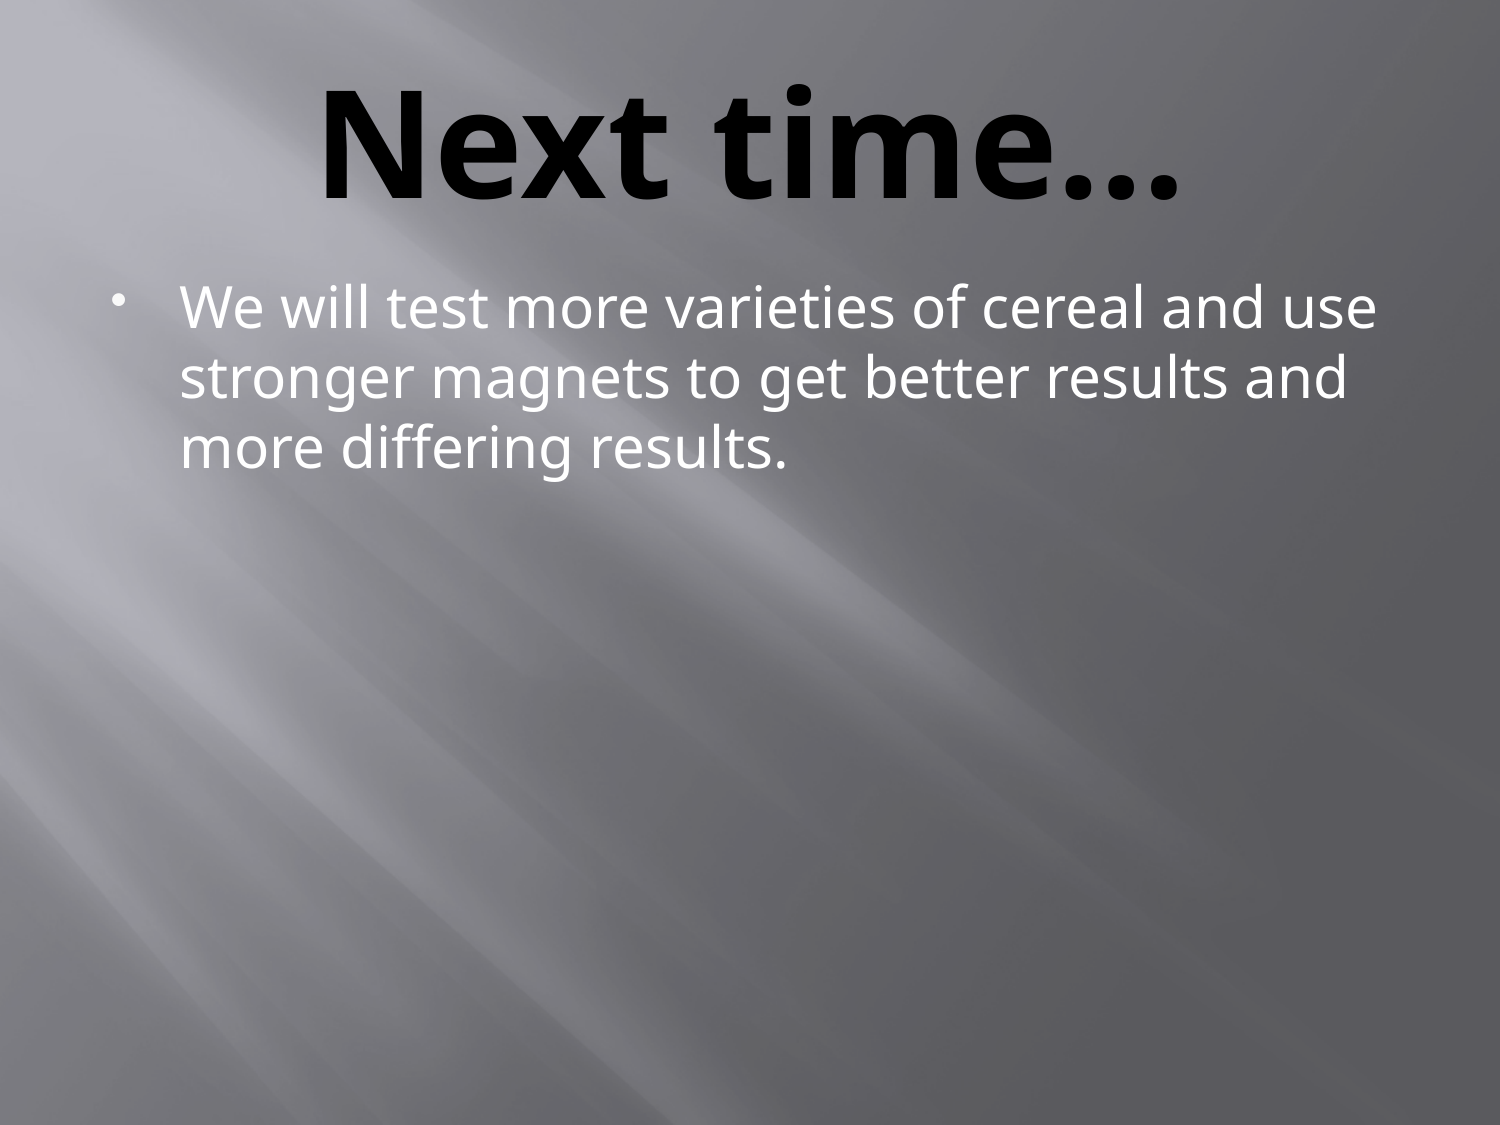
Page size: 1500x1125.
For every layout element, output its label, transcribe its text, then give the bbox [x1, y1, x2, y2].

list We will test more varieties of cereal and use stronger magnets to get better results and more differing results. [75, 262, 1425, 1035]
title Next time… [75, 45, 1425, 233]
